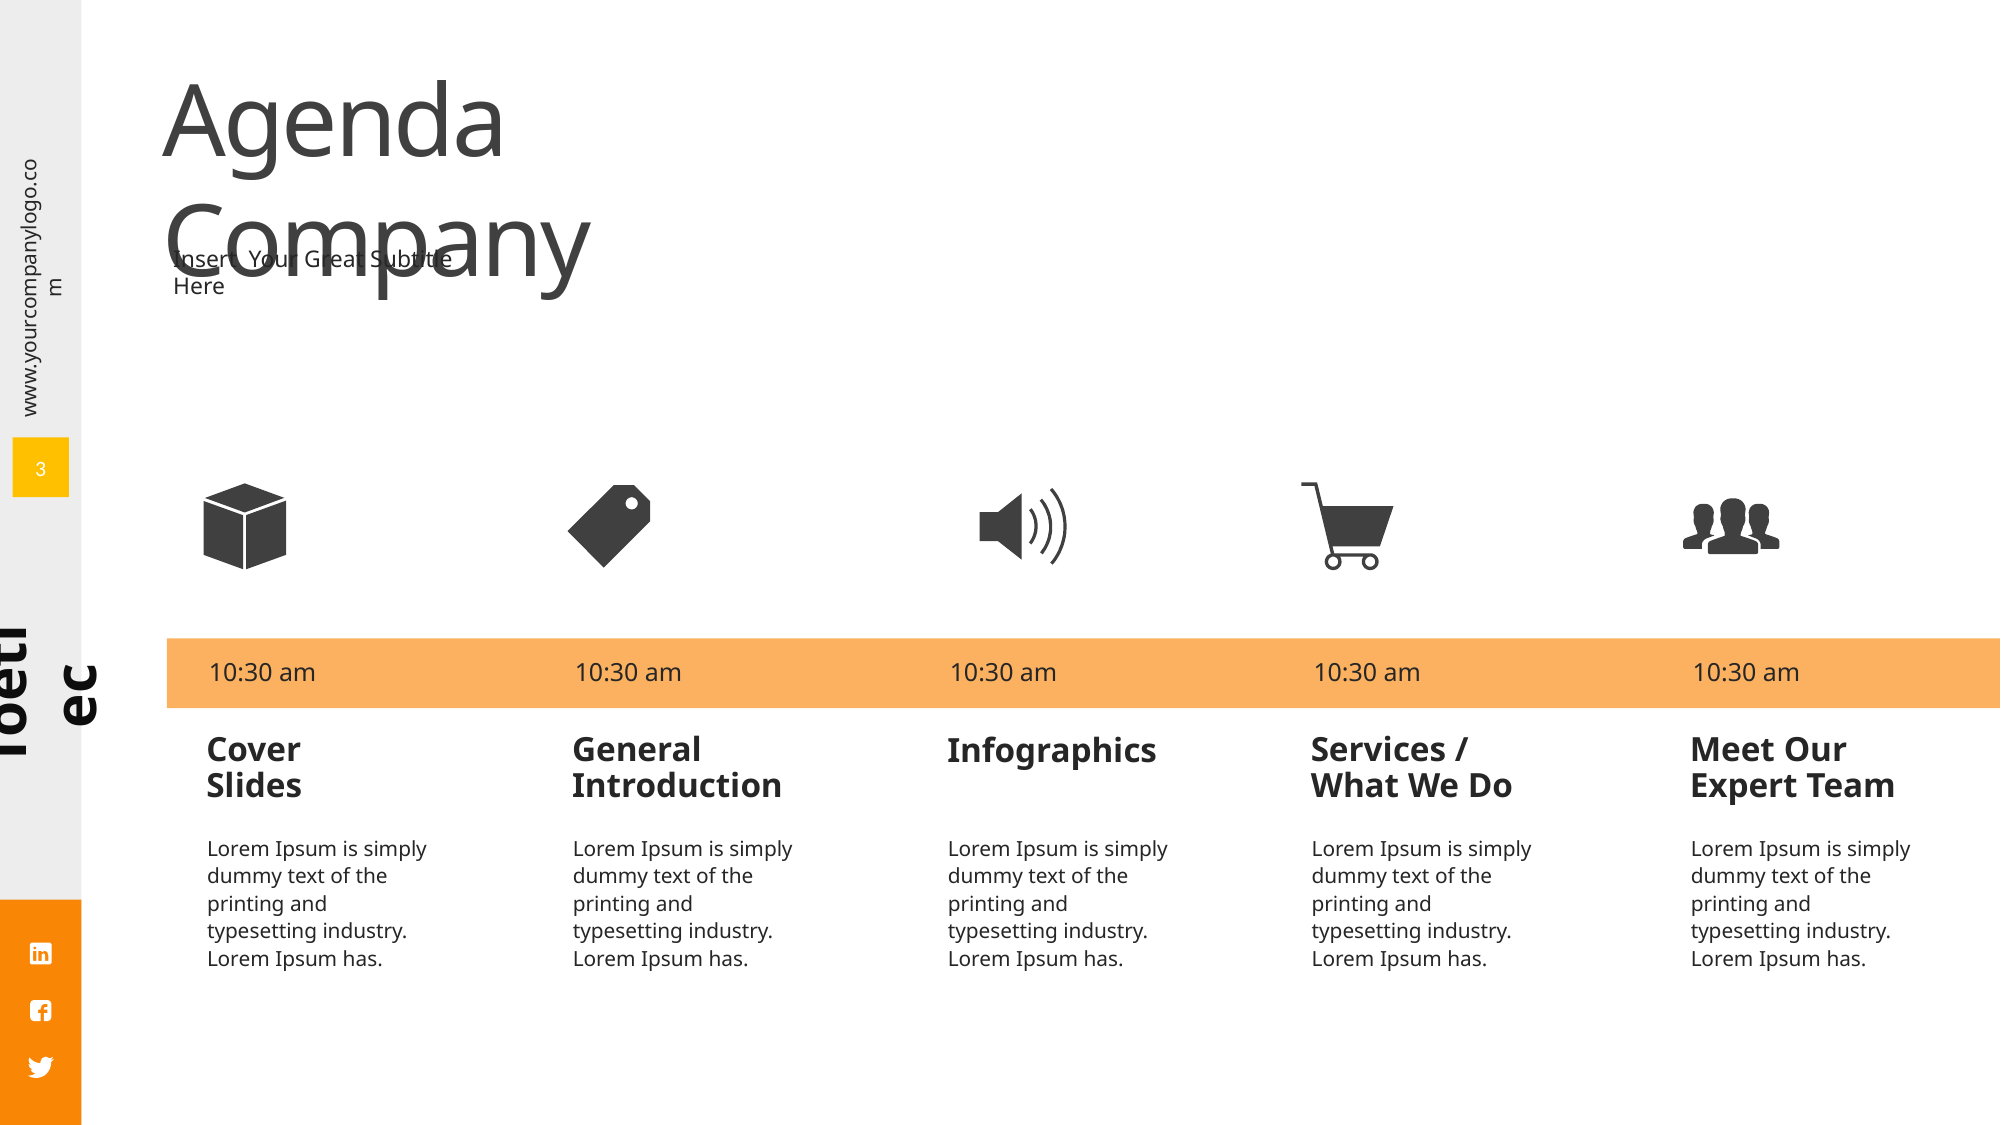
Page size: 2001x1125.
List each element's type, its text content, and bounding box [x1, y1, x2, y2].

text_box Lorem Ipsum is simply dummy text of the printing and typesetting industry. Lorem Ipsum has. [568, 828, 807, 975]
text_box [1301, 482, 1394, 571]
text_box 10:30 am [1688, 649, 1886, 691]
text_box Infographics [932, 711, 1187, 793]
text_box 10:30 am [570, 649, 768, 691]
text_box General Introduction [557, 728, 811, 810]
text_box Lorem Ipsum is simply dummy text of the printing and typesetting industry. Lorem Ipsum has. [1686, 828, 1925, 975]
text_box 10:30 am [204, 649, 402, 691]
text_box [979, 487, 1067, 565]
text_box Cover Slides [191, 728, 445, 810]
text_box Agenda Company [147, 116, 677, 236]
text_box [1683, 498, 1780, 555]
text_box Services / What We Do [1295, 728, 1550, 810]
text_box [567, 485, 651, 568]
text_box 10:30 am [1309, 649, 1507, 691]
text_box Lorem Ipsum is simply dummy text of the printing and typesetting industry. Lorem Ipsum has. [943, 828, 1183, 975]
text_box Lorem Ipsum is simply dummy text of the printing and typesetting industry. Lorem Ipsum has. [1307, 828, 1546, 975]
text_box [203, 483, 287, 570]
text_box [166, 637, 2000, 709]
text_box Meet Our Expert Team [1674, 728, 1929, 810]
slide_number 3 [12, 437, 69, 498]
text_box Lorem Ipsum is simply dummy text of the printing and typesetting industry. Lorem Ipsum has. [202, 828, 442, 975]
text_box Insert Your Great Subtitle Here [158, 237, 512, 307]
text_box 10:30 am [945, 649, 1143, 691]
